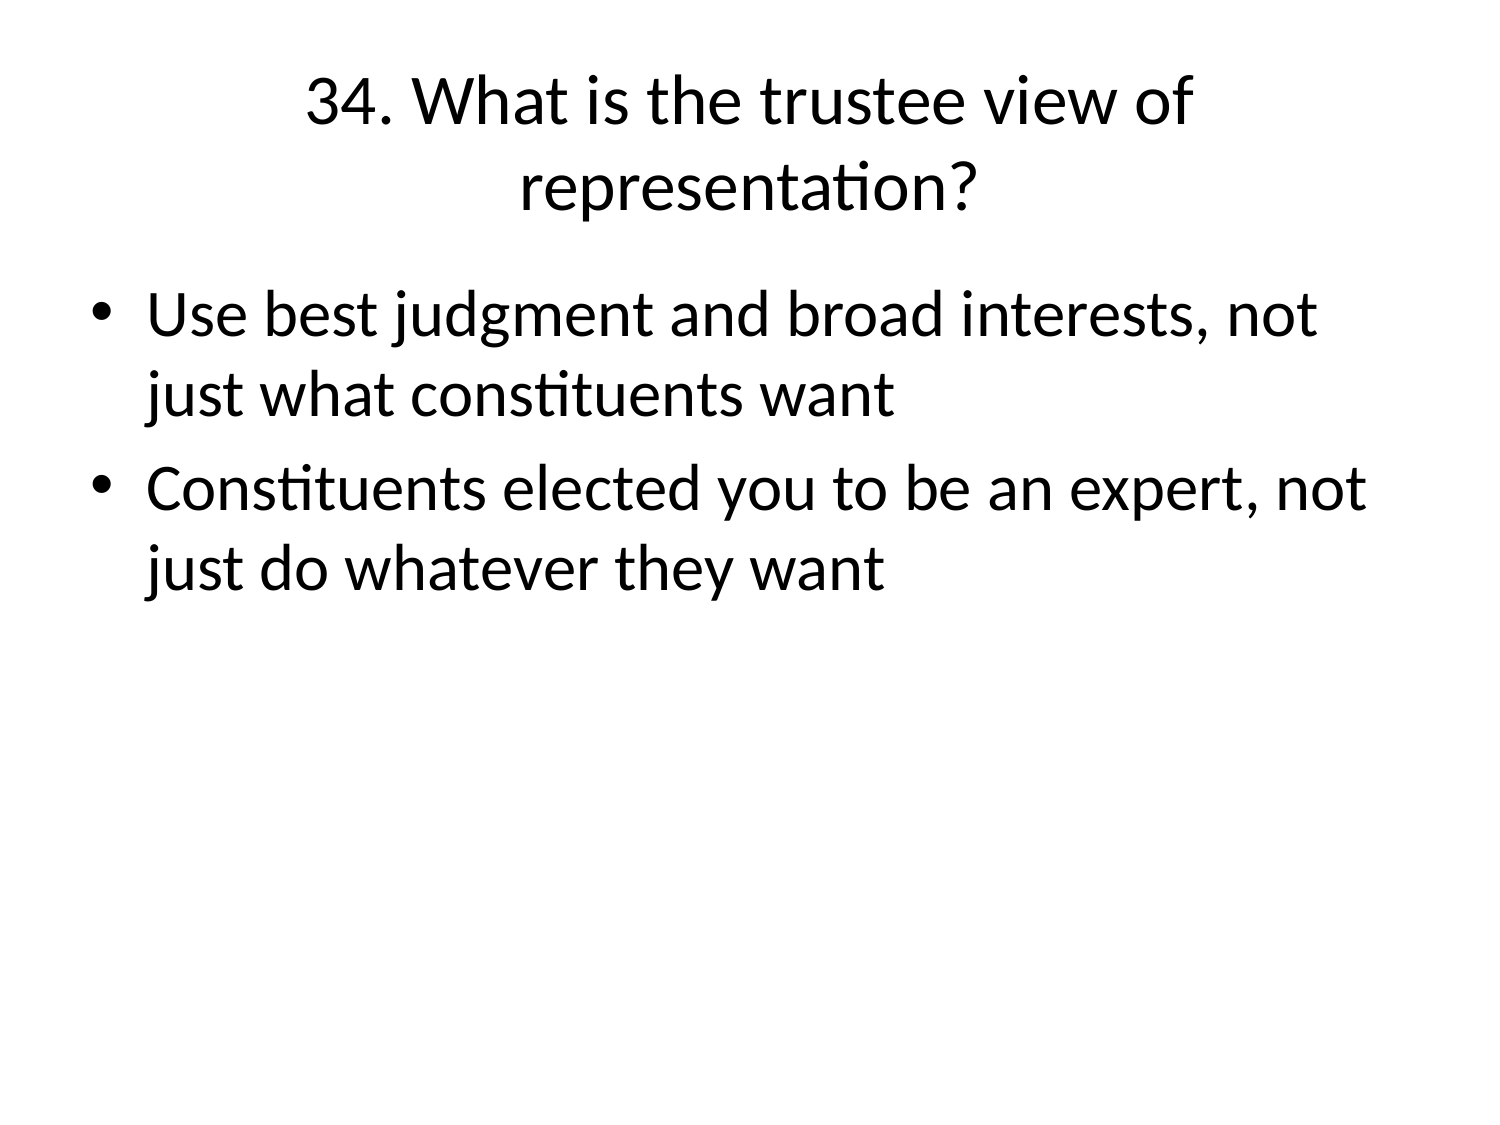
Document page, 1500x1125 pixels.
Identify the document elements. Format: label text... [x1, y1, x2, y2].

title 34. What is the trustee view of representation? [75, 45, 1425, 233]
list Use best judgment and broad interests, not just what constituents want Constituents elected you to be an expert, not just do whatever they want [75, 262, 1425, 1005]
